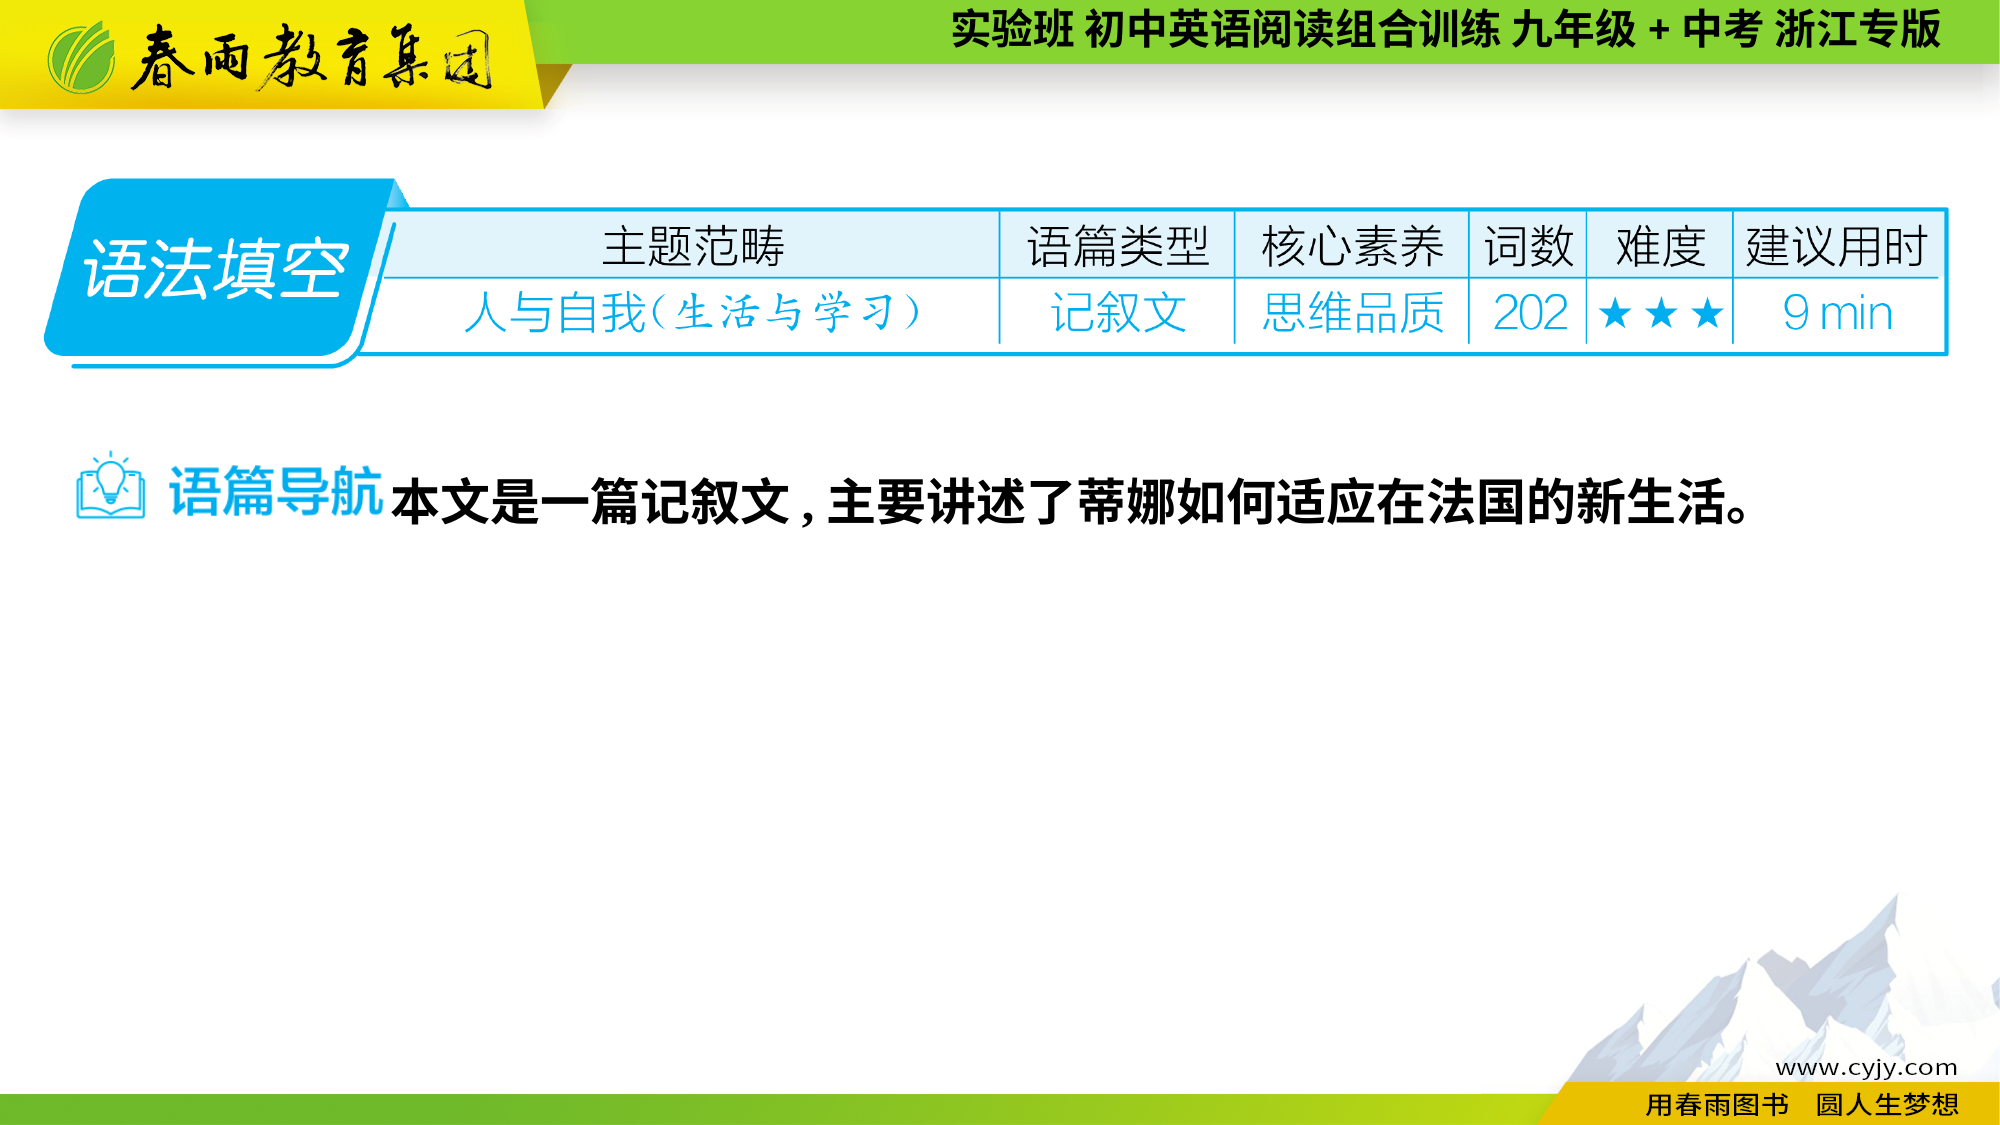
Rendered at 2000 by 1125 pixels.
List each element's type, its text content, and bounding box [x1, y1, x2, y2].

picture [0, 0, 2000, 1125]
list 本文是一篇记叙文,主要讲述了蒂娜如何适应在法国的新生活。 [59, 432, 1944, 539]
